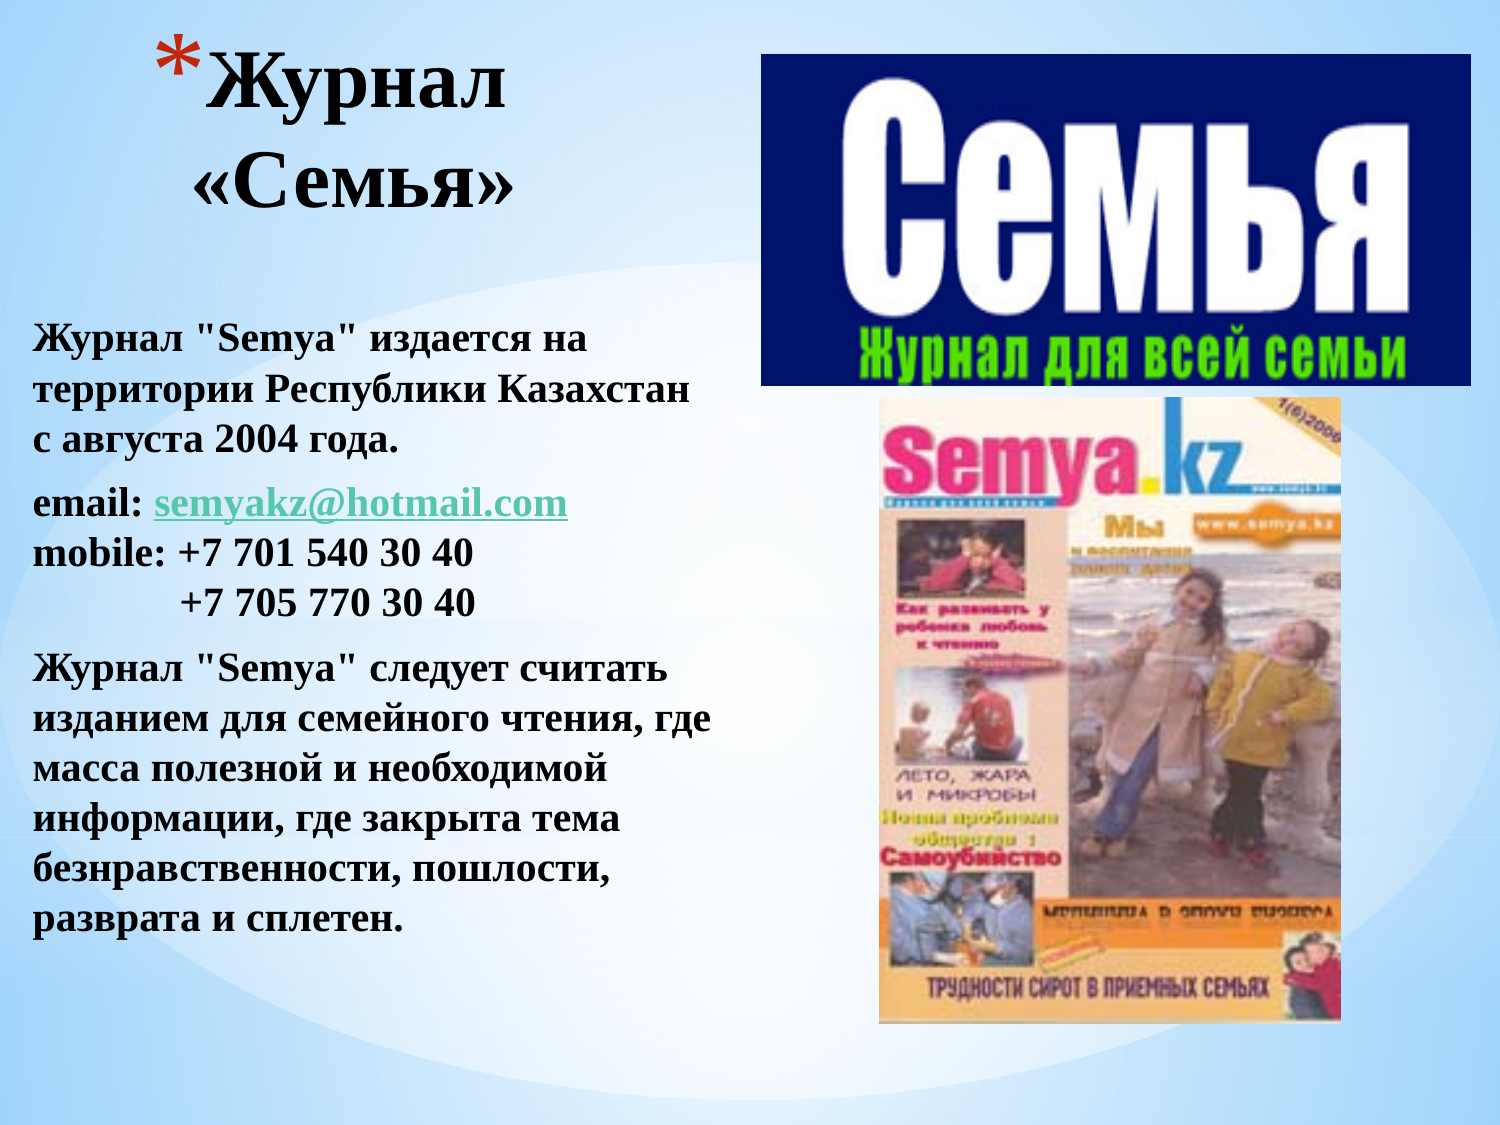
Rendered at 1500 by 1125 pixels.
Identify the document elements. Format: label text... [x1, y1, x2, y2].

title Журнал «Семья» [137, 42, 735, 232]
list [761, 54, 1471, 386]
picture [879, 396, 1341, 1024]
list Журнал "Semya" издается на территории Республики Казахстан с августа 2004 года. email: semyakz@hotmail.com mobile: +7 701 540 30 40 +7 705 770 30 40 Журнал "Semya" следует считать изданием для семейного чтения, где масса полезной и необходимой информации, где закрыта тема безнравственности, пошлости, разврата и сплетен. [17, 302, 733, 1083]
